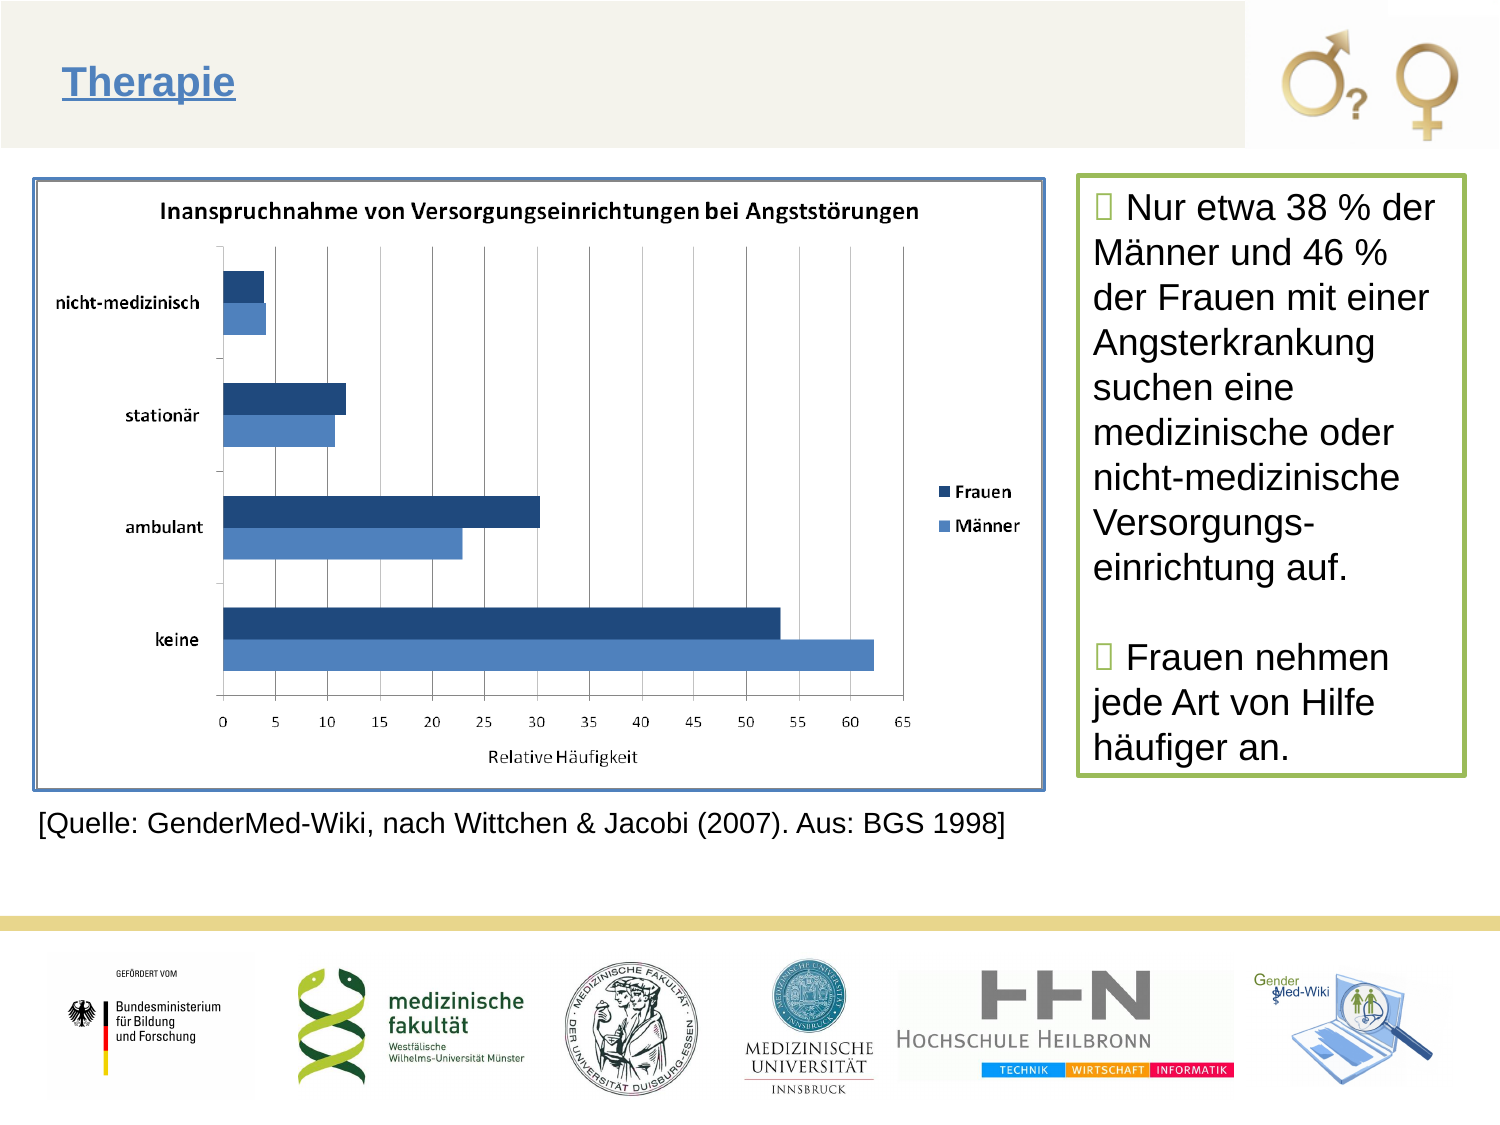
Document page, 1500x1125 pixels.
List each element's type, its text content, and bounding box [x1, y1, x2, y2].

text_box Therapie [46, 46, 1114, 112]
picture [1246, 965, 1453, 1087]
text_box [Quelle: GenderMed-Wiki, nach Wittchen & Jacobi (2007). Aus: BGS 1998] [23, 796, 1031, 847]
picture [1245, 0, 1500, 149]
picture [47, 952, 255, 1100]
picture [298, 952, 1234, 1100]
picture [35, 179, 1044, 790]
text_box  Nur etwa 38 % der Männer und 46 % der Frauen mit einer Angsterkrankung suchen eine medizinische oder nicht-medizinische Versorgungs-einrichtung auf.  Frauen nehmen jede Art von Hilfe häufiger an. [1078, 175, 1465, 776]
